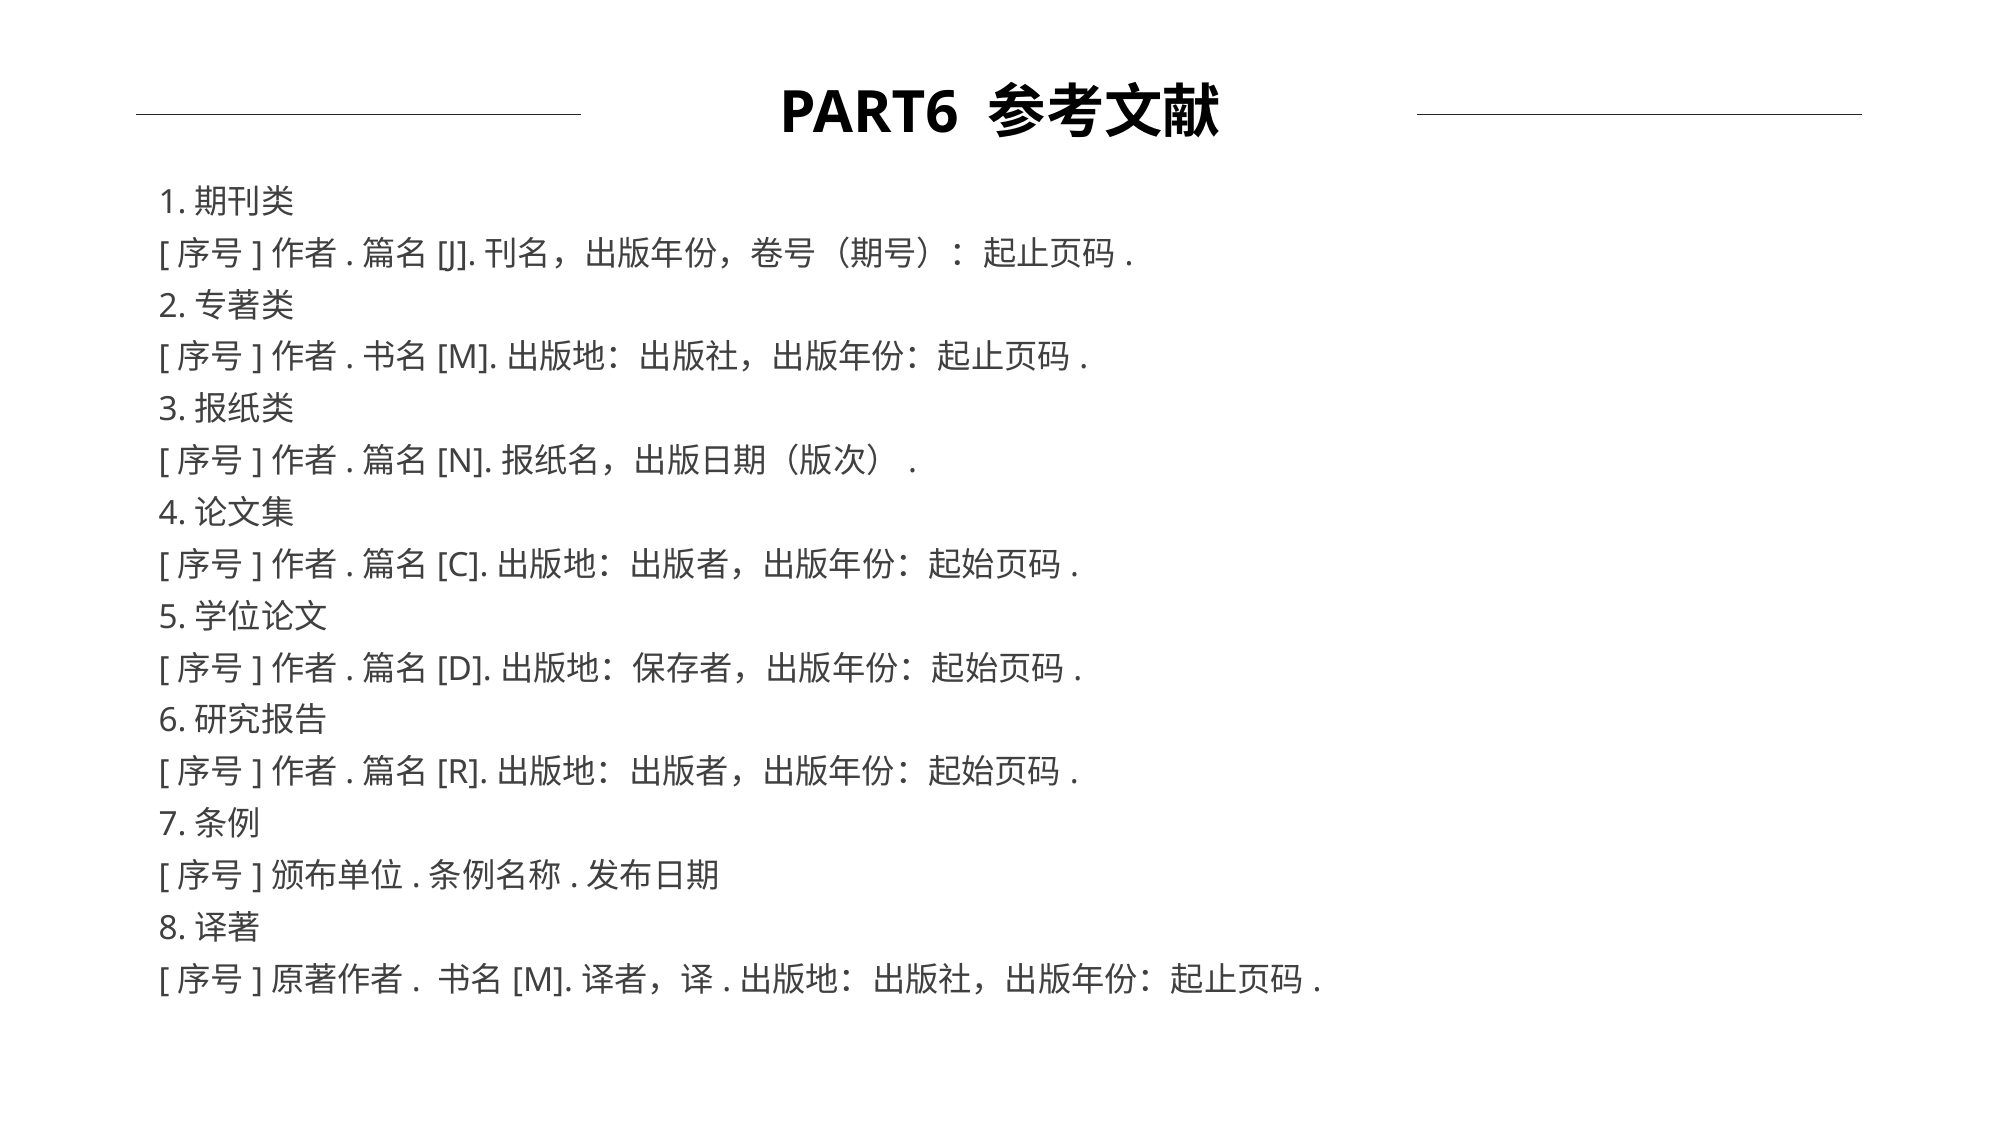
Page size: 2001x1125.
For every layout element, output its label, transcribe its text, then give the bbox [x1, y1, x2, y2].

list PART6 参考文献 [629, 43, 1371, 160]
text_box 1.期刊类 [序号]作者.篇名[J].刊名，出版年份，卷号（期号）：起止页码. 2.专著类 [序号]作者.书名[M].出版地：出版社，出版年份：起止页码. 3.报纸类 [序号]作者.篇名[N].报纸名，出版日期（版次）. 4.论文集 [序号]作者.篇名[C].出版地：出版者，出版年份：起始页码. 5.学位论文 [序号]作者.篇名[D].出版地：保存者，出版年份：起始页码. 6.研究报告 [序号]作者.篇名[R].出版地：出版者，出版年份：起始页码. 7.条例 [序号]颁布单位.条例名称.发布日期 8.译著 [序号]原著作者. 书名[M].译者，译.出版地：出版社，出版年份：起止页码. [143, 160, 1857, 1006]
